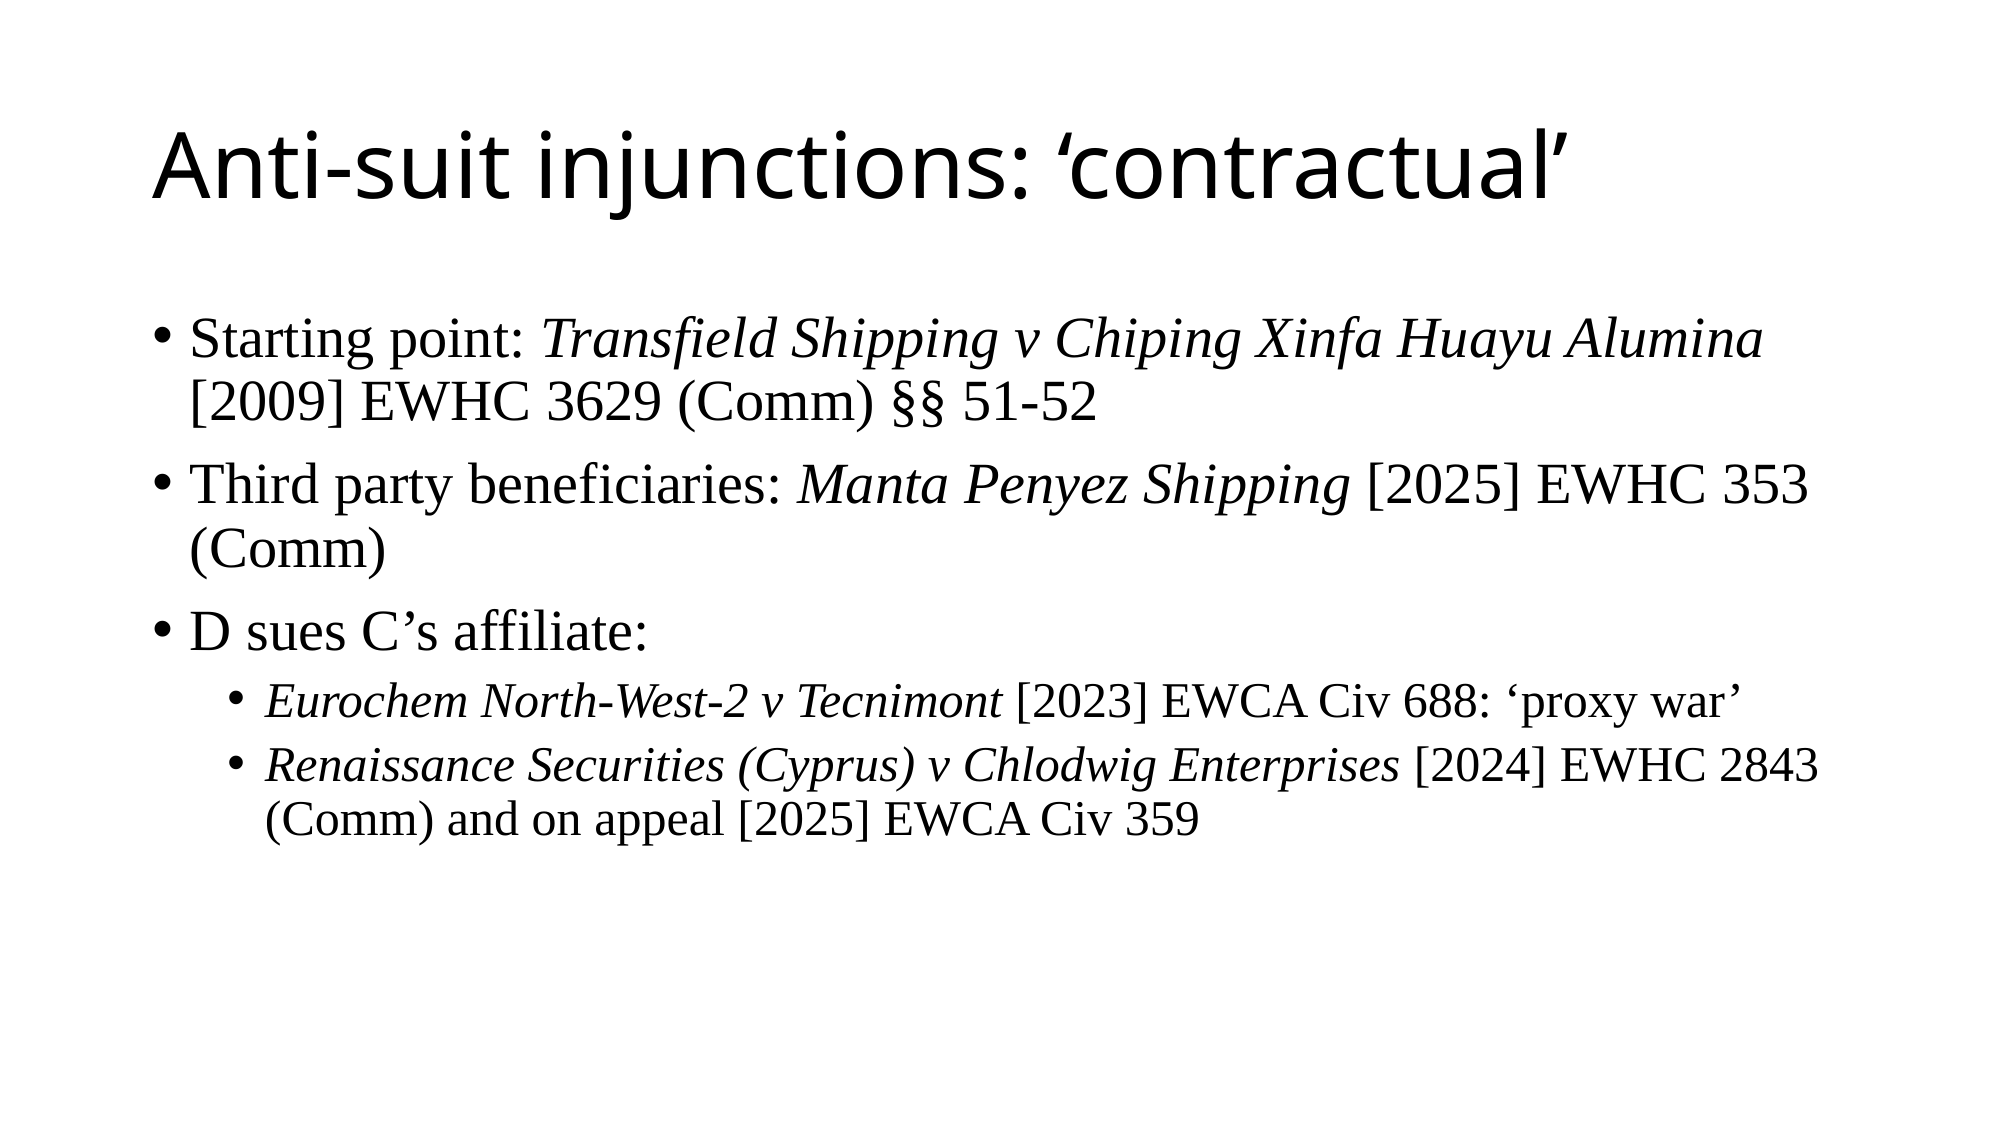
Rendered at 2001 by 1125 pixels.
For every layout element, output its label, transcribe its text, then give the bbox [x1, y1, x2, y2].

title Anti-suit injunctions: ‘contractual’ [137, 59, 1863, 278]
list Starting point: Transfield Shipping v Chiping Xinfa Huayu Alumina [2009] EWHC 3629 (Comm) §§ 51-52 Third party beneficiaries: Manta Penyez Shipping [2025] EWHC 353 (Comm) D sues C’s affiliate: Eurochem North-West-2 v Tecnimont [2023] EWCA Civ 688: ‘proxy war’ Renaissance Securities (Cyprus) v Chlodwig Enterprises [2024] EWHC 2843 (Comm) and on appeal [2025] EWCA Civ 359 [137, 299, 1863, 1014]
